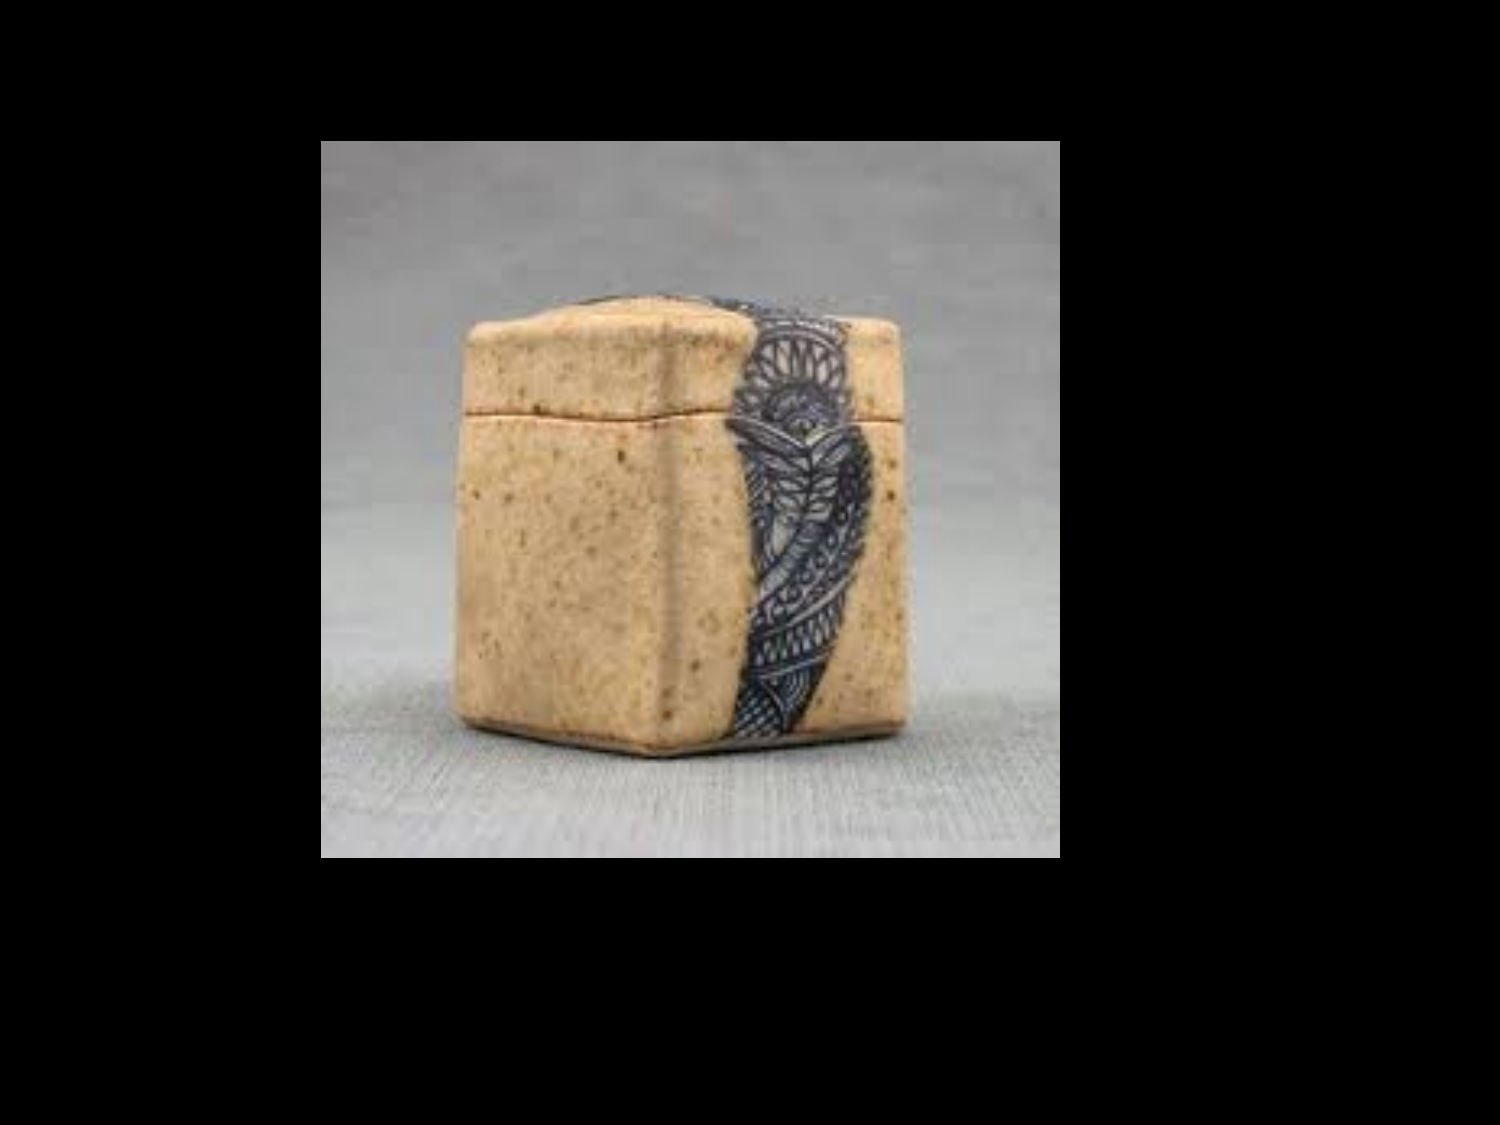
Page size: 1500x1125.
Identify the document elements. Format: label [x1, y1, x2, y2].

picture [320, 141, 1060, 858]
